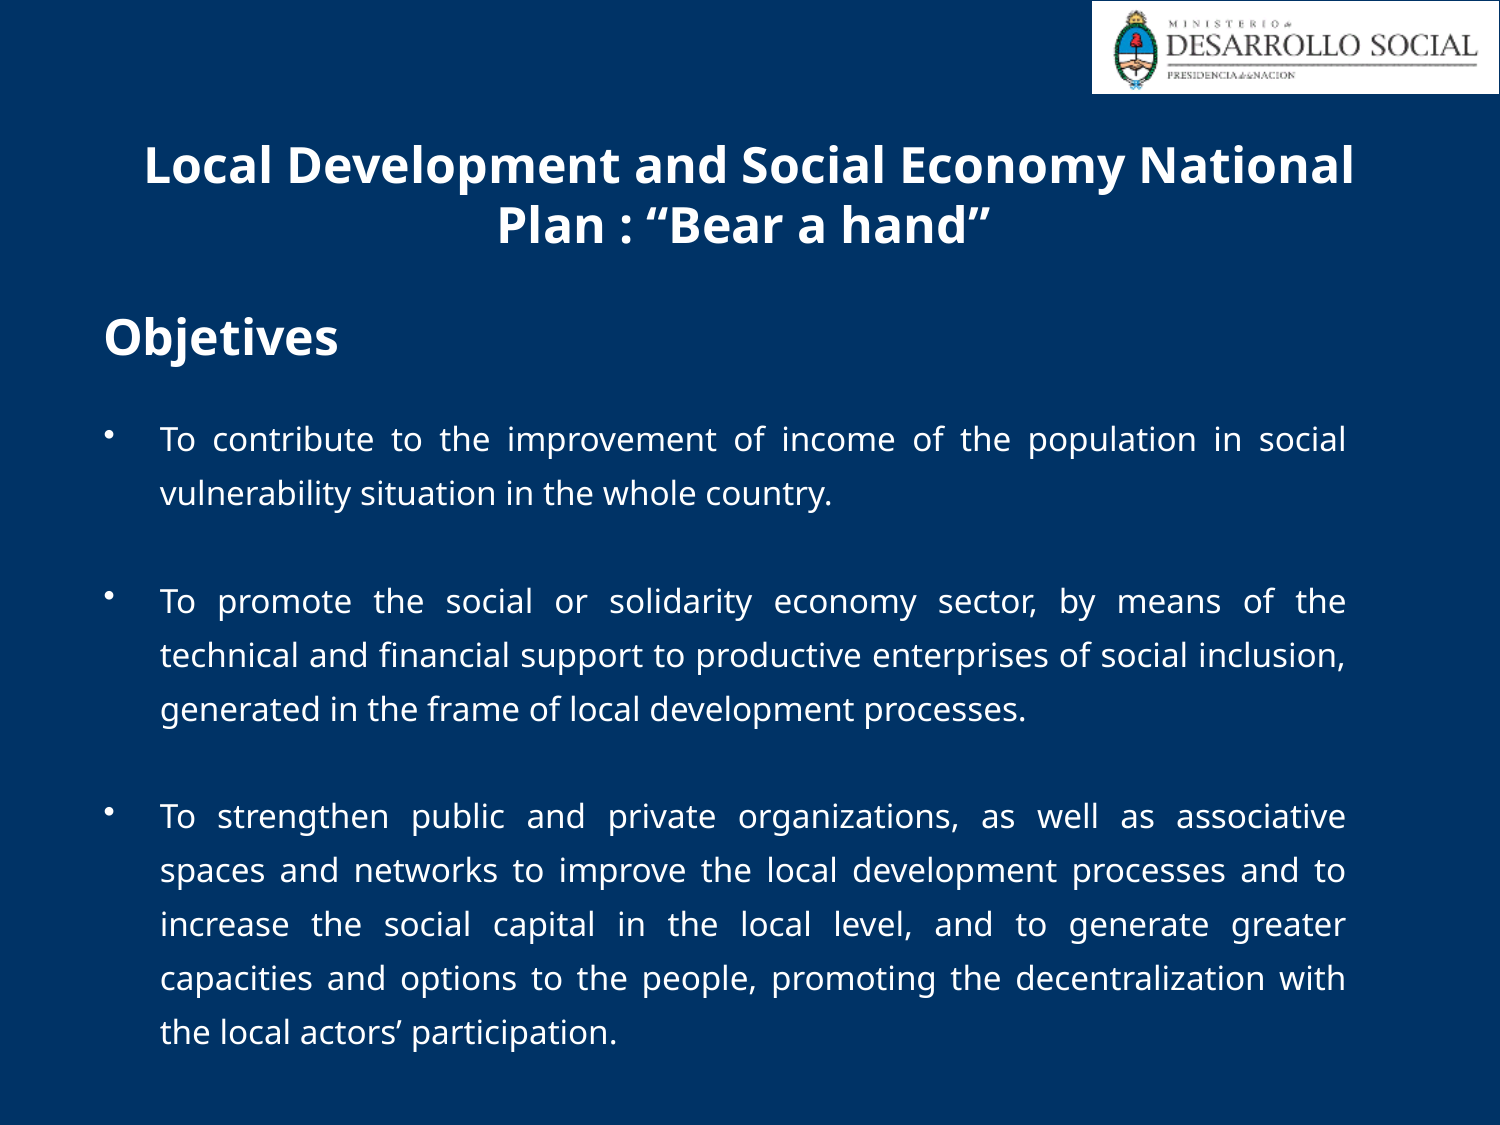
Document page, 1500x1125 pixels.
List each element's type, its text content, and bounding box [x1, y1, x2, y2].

list To contribute to the improvement of income of the population in social vulnerability situation in the whole country. To promote the social or solidarity economy sector, by means of the technical and financial support to productive enterprises of social inclusion, generated in the frame of local development processes. To strengthen public and private organizations, as well as associative spaces and networks to improve the local development processes and to increase the social capital in the local level, and to generate greater capacities and options to the people, promoting the decentralization with the local actors’ participation. [88, 396, 1364, 1073]
title Local Development and Social Economy National Plan : “Bear a hand” [112, 99, 1388, 288]
text_box Objetives [88, 298, 668, 374]
picture [1090, 0, 1500, 97]
